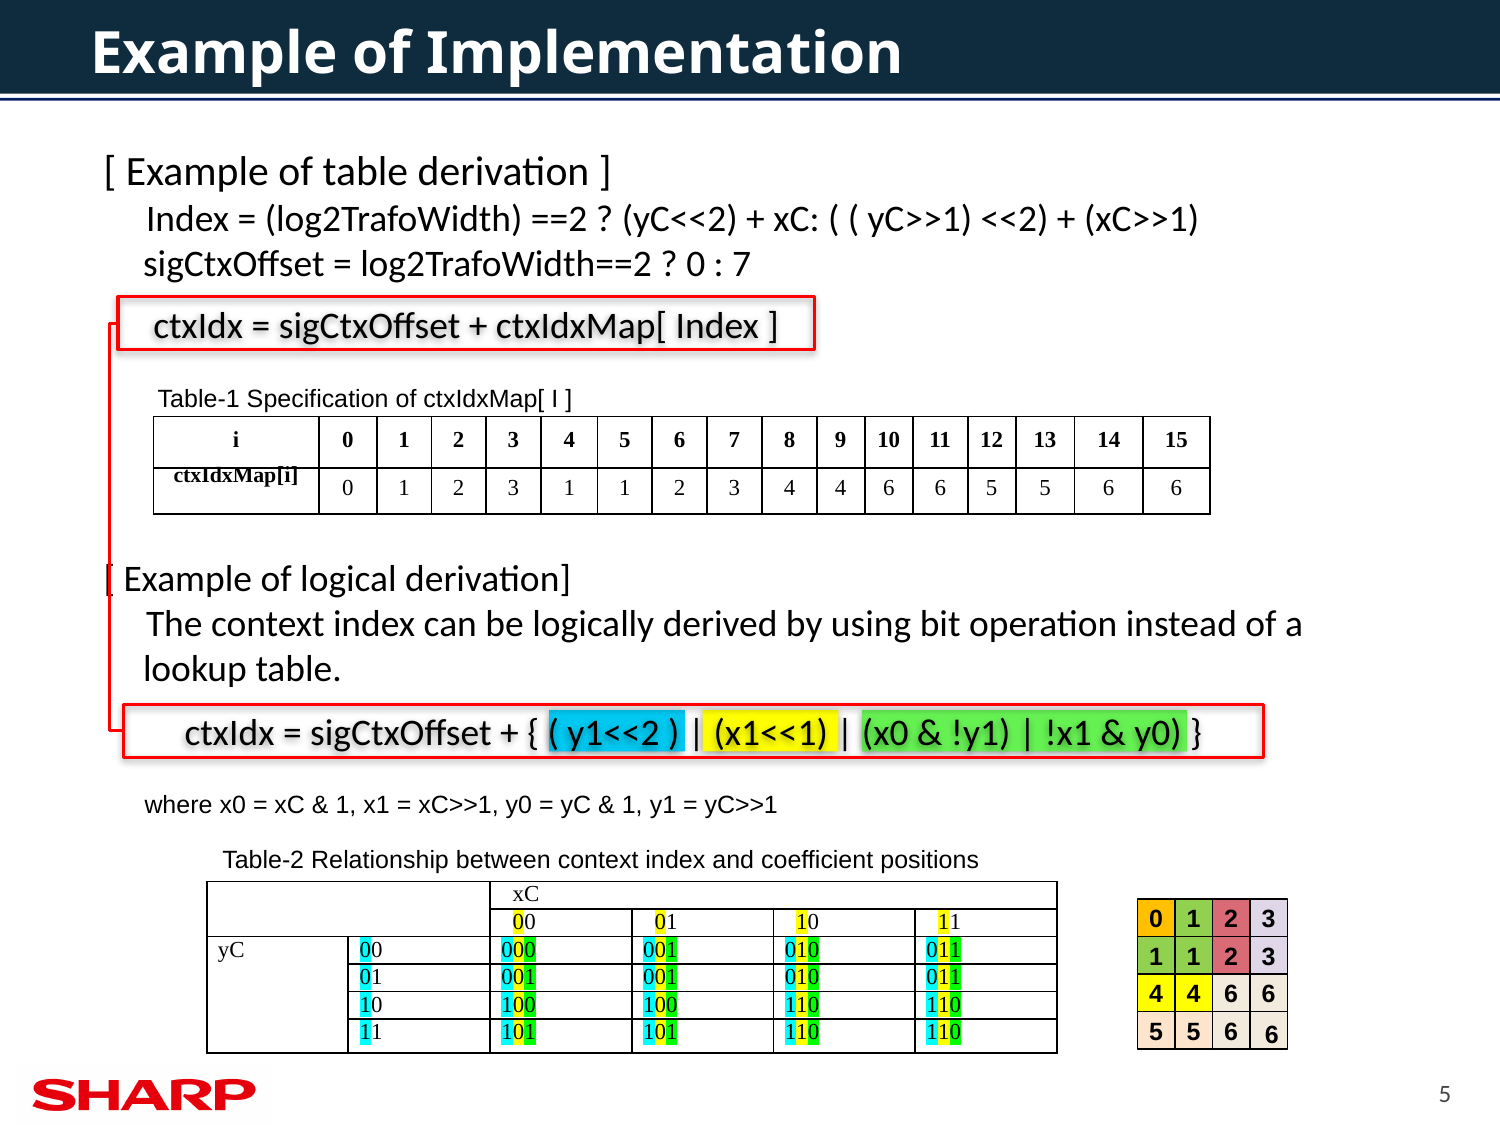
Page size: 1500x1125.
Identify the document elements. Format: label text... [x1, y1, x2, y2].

table_cell 110 [916, 992, 1056, 1018]
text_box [1137, 898, 1288, 1050]
table_cell 1 [598, 469, 651, 513]
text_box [117, 323, 125, 732]
table_header 11 [914, 417, 967, 467]
table_cell 10 [349, 992, 489, 1018]
list [ Example of table derivation ] Index = (log2TrafoWidth) ==2 ? (yC<<2) + xC: ( ( yC>>1) <<2) + (xC>>1) sigCtxOffset = log2TrafoWidth==2 ? 0 : 7 [ Example of logical derivation] The context index can be logically derived by using bit operation instead of a lookup table. [74, 128, 1426, 1051]
table_cell 5 [1017, 469, 1074, 513]
table_cell 01 [349, 965, 489, 991]
table_cell 00 [349, 937, 489, 963]
table_cell 011 [916, 937, 1056, 963]
table_header 9 [818, 417, 864, 467]
table_header 8 [763, 417, 816, 467]
table_cell ctxIdxMap[i] [154, 469, 318, 513]
table_cell 4 [818, 469, 864, 513]
table_header 12 [969, 417, 1015, 467]
table_cell 10 [774, 910, 914, 936]
table_cell 0 [320, 469, 376, 513]
table_cell 5 [969, 469, 1015, 513]
table_cell 001 [491, 965, 631, 991]
table_cell 110 [774, 1020, 914, 1052]
table_header [208, 882, 489, 936]
picture [17, 1064, 271, 1125]
table_cell 3 [708, 469, 761, 513]
table_header xC [491, 882, 1056, 908]
table_cell 6 [1144, 469, 1209, 513]
table_cell 6 [866, 469, 912, 513]
table_header i [154, 420, 318, 467]
table_header 6 [653, 417, 706, 467]
table_cell 010 [774, 937, 914, 963]
text_box Table-2 Relationship between context index and coefficient positions [207, 835, 996, 881]
table_cell 100 [633, 992, 773, 1018]
table_header 2 [432, 420, 485, 467]
table_header 1 [378, 420, 431, 467]
table_header 13 [1017, 417, 1074, 467]
text_box Table-1 Specification of ctxIdxMap[ I ] [142, 375, 589, 420]
text_box where x0 = xC & 1, x1 = xC>>1, y0 = yC & 1, y1 = yC>>1 [129, 781, 1258, 826]
table_cell 010 [774, 965, 914, 991]
table_cell 6 [1075, 469, 1142, 513]
table_header 0 [320, 420, 376, 467]
table_cell 001 [633, 937, 773, 963]
table_cell 1 [378, 469, 431, 513]
table_cell 00 [491, 910, 631, 936]
table_cell 000 [491, 937, 631, 963]
table_cell 6 [914, 469, 967, 513]
text_box ctxIdx = sigCtxOffset + { ( y1<<2 ) | (x1<<1) | (x0 & !y1) | !x1 & y0) } [123, 703, 1264, 758]
table_cell 11 [916, 910, 1056, 936]
table_header 5 [598, 417, 651, 467]
slide_number 5 [1345, 1062, 1467, 1108]
table_cell yC [208, 937, 347, 1052]
table_header 7 [708, 417, 761, 467]
title Example of Implementation [74, 15, 1426, 85]
table_header 15 [1144, 417, 1209, 467]
table_cell 11 [349, 1020, 489, 1052]
text_box ctxIdx = sigCtxOffset + ctxIdxMap[ Index ] [117, 296, 816, 351]
table_cell 101 [491, 1020, 631, 1052]
table_cell 2 [432, 469, 485, 513]
table_cell 011 [916, 965, 1056, 991]
table_header 14 [1075, 417, 1142, 467]
table_cell 01 [633, 910, 773, 936]
table_cell 4 [763, 469, 816, 513]
table_cell 110 [774, 992, 914, 1018]
table_header 10 [866, 417, 912, 467]
table_cell 2 [653, 469, 706, 513]
table_header 3 [487, 420, 540, 467]
table_cell 100 [491, 992, 631, 1018]
table_cell 1 [542, 469, 597, 513]
table_cell 3 [487, 469, 540, 513]
table_cell 101 [633, 1020, 773, 1052]
table_cell 001 [633, 965, 773, 991]
table_cell 110 [916, 1020, 1056, 1052]
table_header 4 [542, 417, 597, 467]
